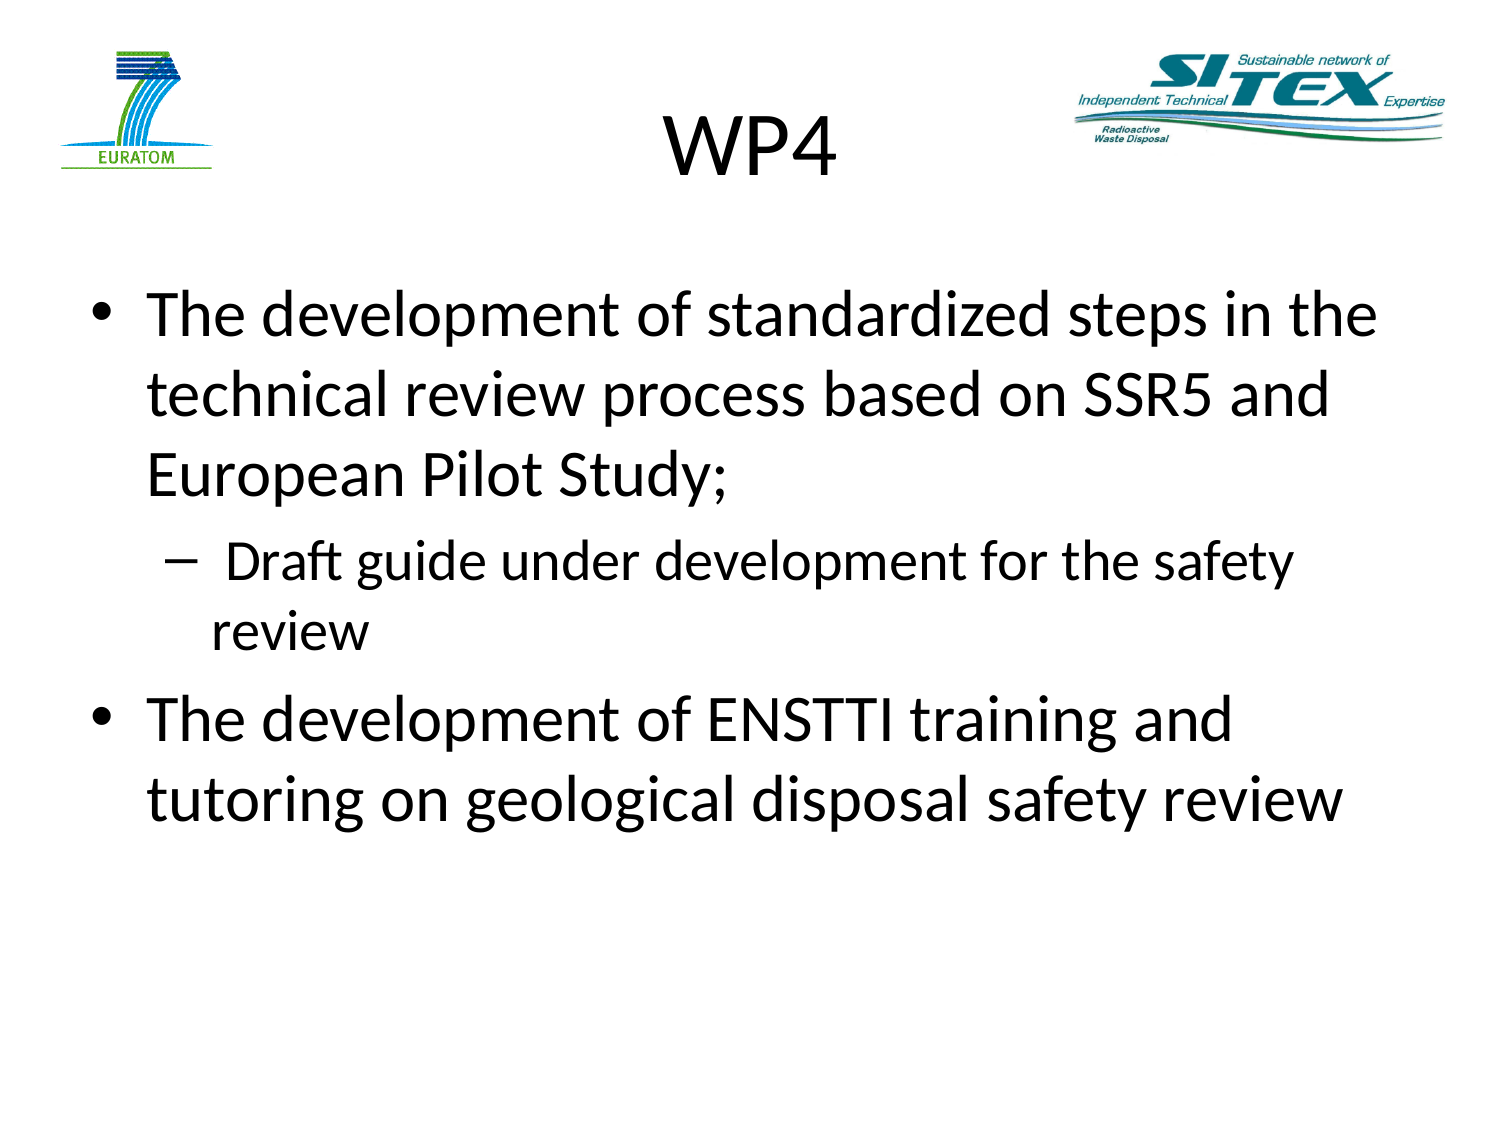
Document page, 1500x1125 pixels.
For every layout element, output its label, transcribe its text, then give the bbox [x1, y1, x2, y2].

list The development of standardized steps in the technical review process based on SSR5 and European Pilot Study; Draft guide under development for the safety review The development of ENSTTI training and tutoring on geological disposal safety review [75, 262, 1425, 1005]
title WP4 [75, 45, 1425, 233]
picture [1057, 31, 1470, 163]
picture [53, 42, 219, 178]
